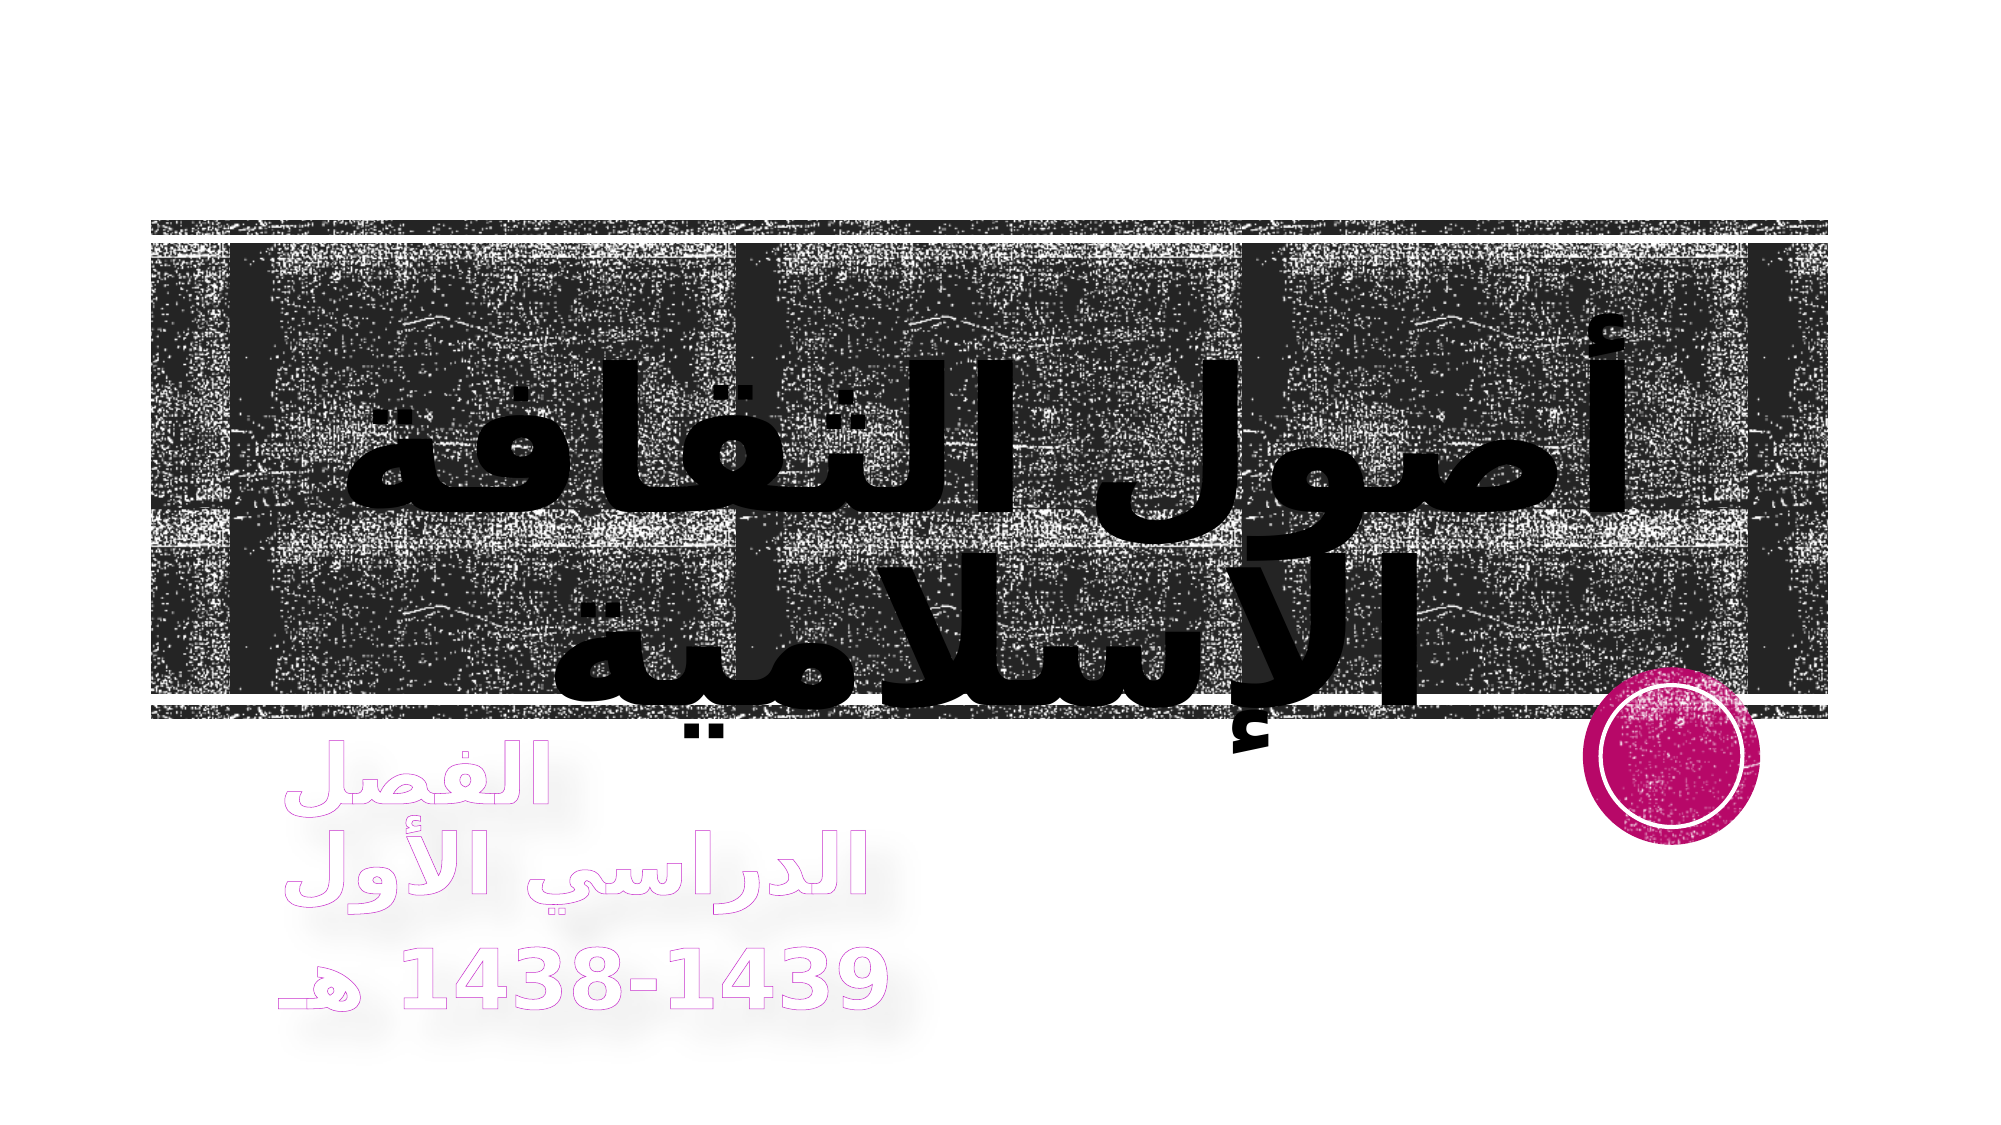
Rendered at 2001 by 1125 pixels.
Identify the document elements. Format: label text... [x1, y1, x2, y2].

subtitle الفصل الدراسي الأول 1438-1439 هـ [264, 724, 979, 1040]
title أصول الثقافة الإسلامية [150, 202, 1828, 900]
